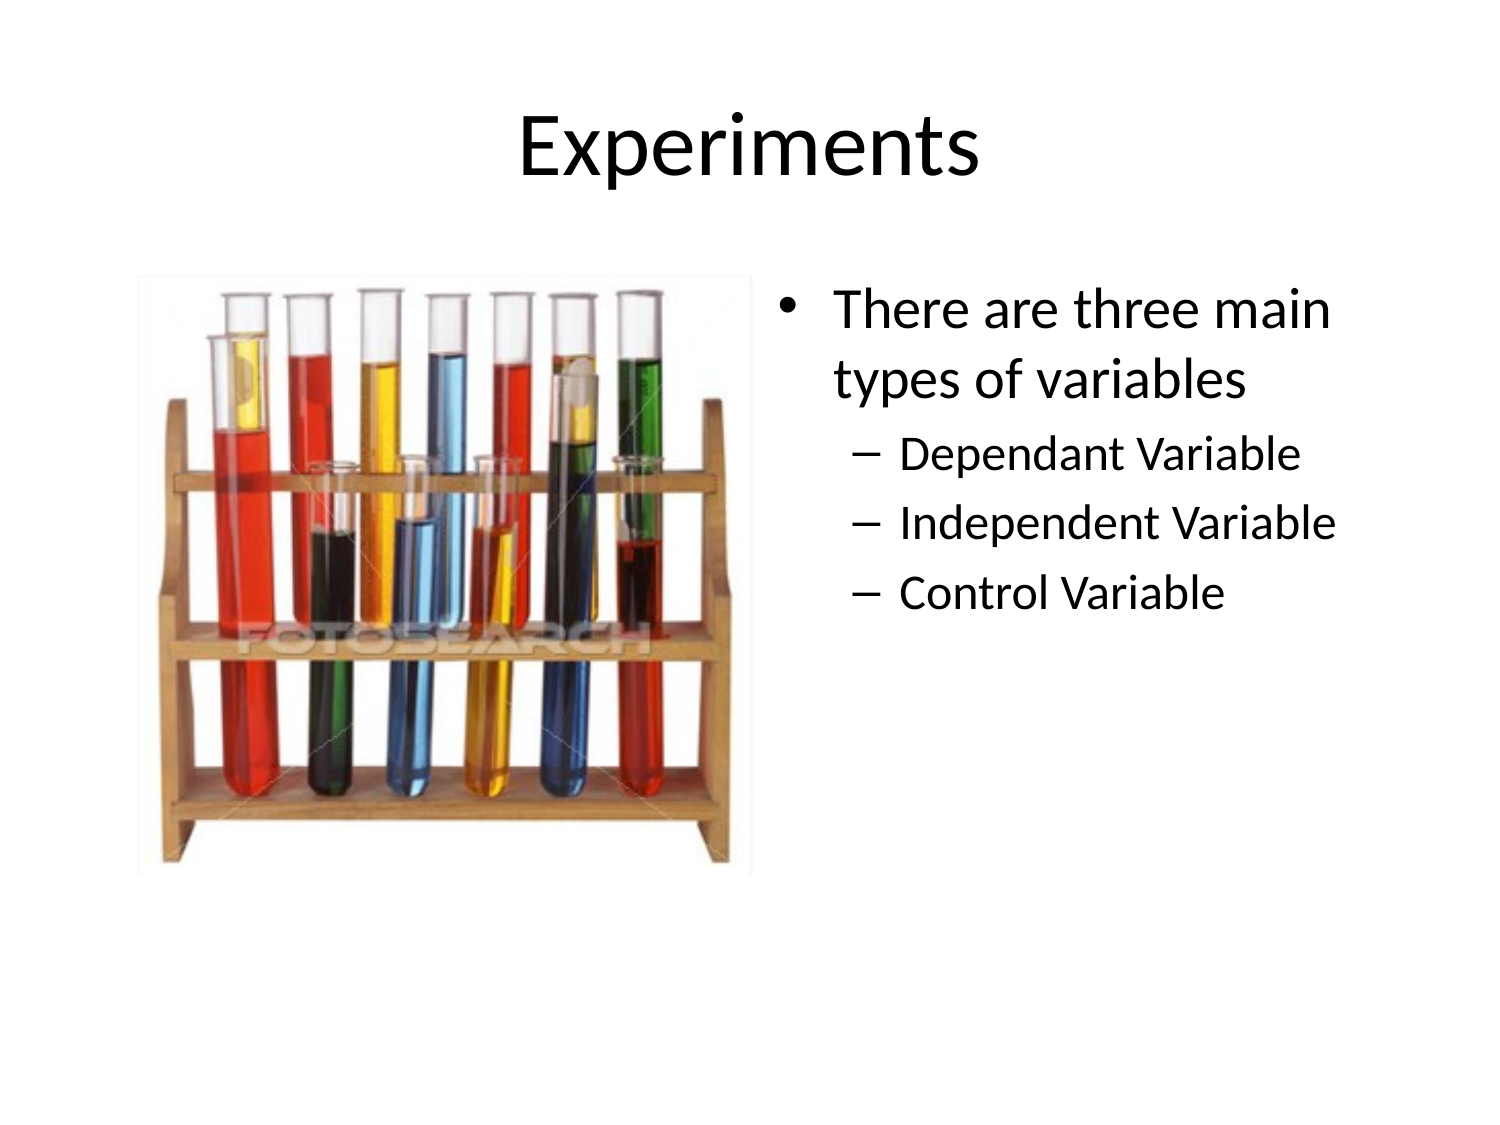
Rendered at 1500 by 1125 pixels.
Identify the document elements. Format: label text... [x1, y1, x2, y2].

list There are three main types of variables Dependant Variable Independent Variable Control Variable [762, 262, 1425, 1005]
picture [137, 274, 753, 876]
title Experiments [75, 45, 1425, 233]
